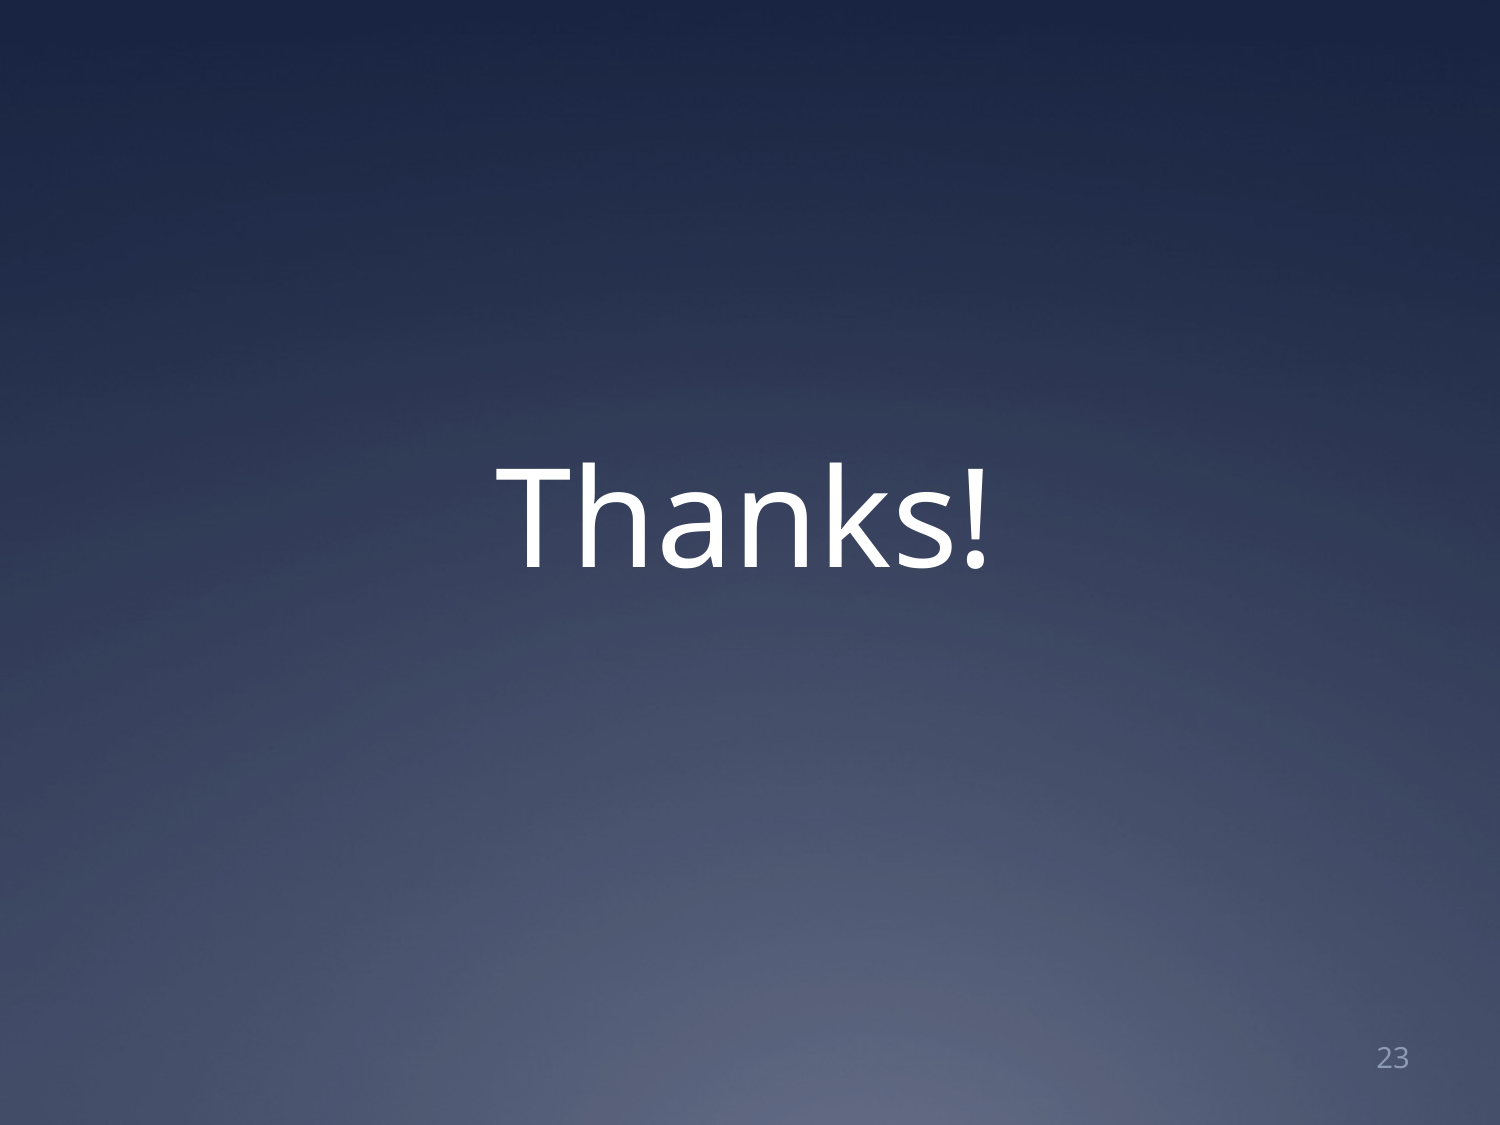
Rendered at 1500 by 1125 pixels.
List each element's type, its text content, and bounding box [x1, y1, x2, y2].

slide_number 23 [1325, 1029, 1425, 1090]
text_box Thanks! [480, 422, 1010, 603]
